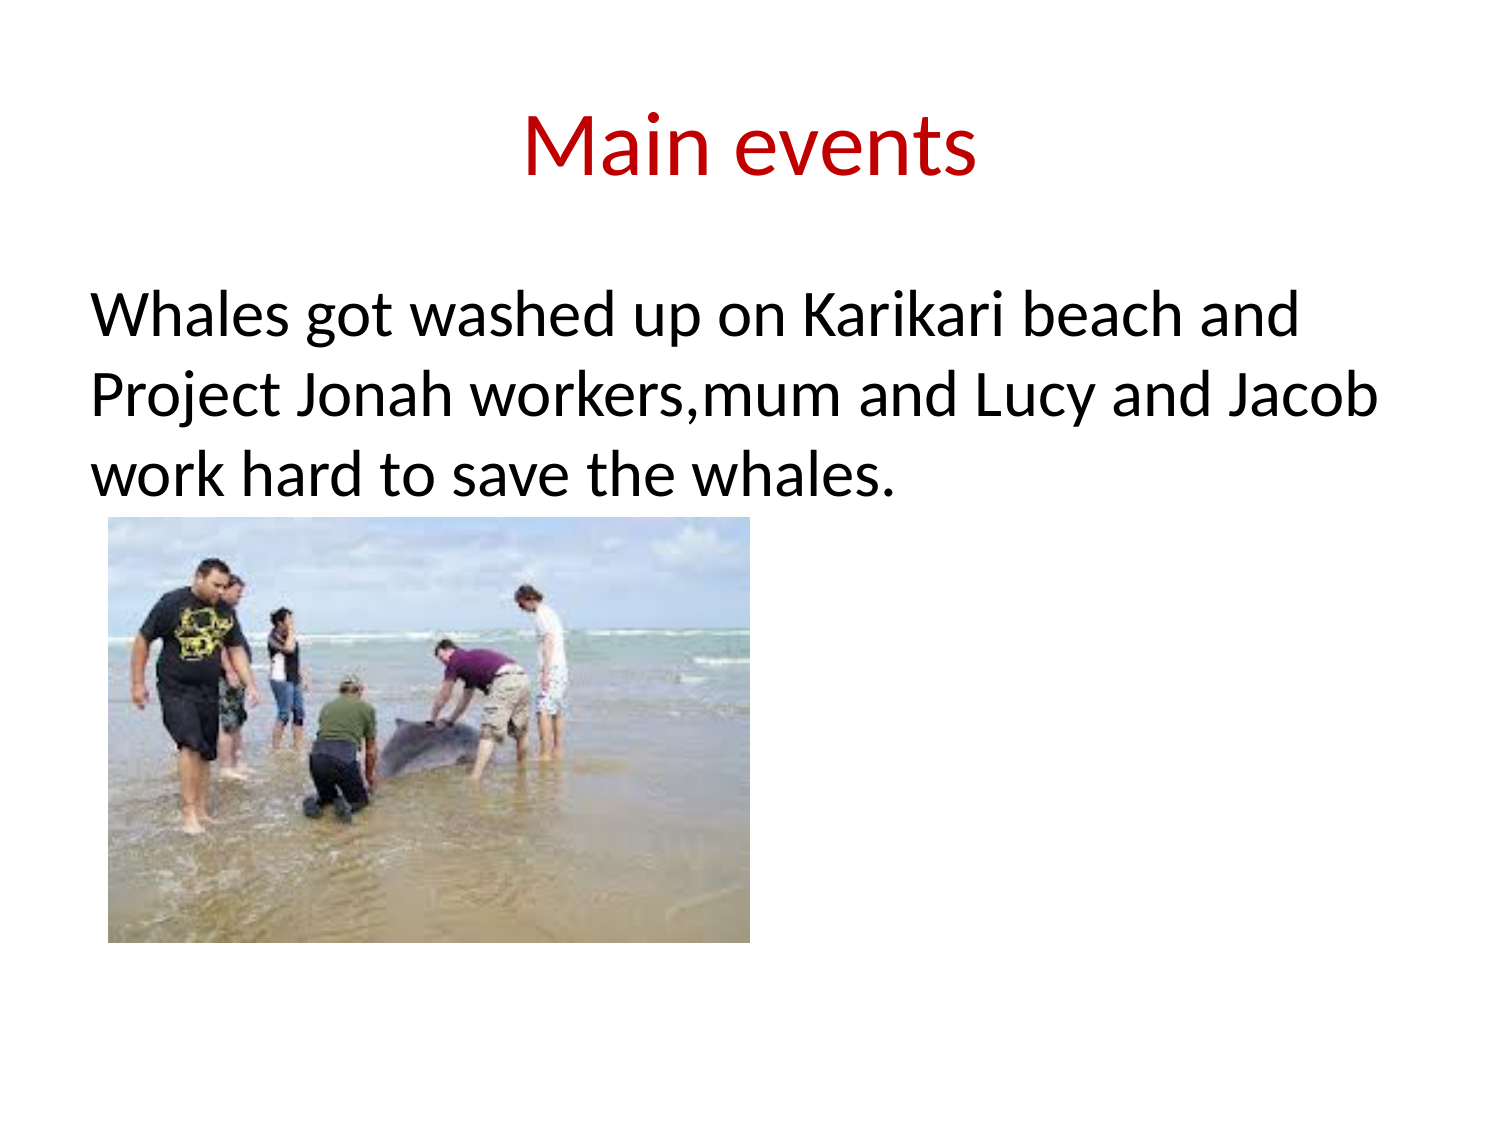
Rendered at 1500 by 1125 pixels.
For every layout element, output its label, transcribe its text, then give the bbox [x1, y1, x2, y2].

list Whales got washed up on Karikari beach and Project Jonah workers,mum and Lucy and Jacob work hard to save the whales. [75, 262, 1425, 1005]
picture [108, 517, 751, 944]
title Main events [75, 45, 1425, 233]
